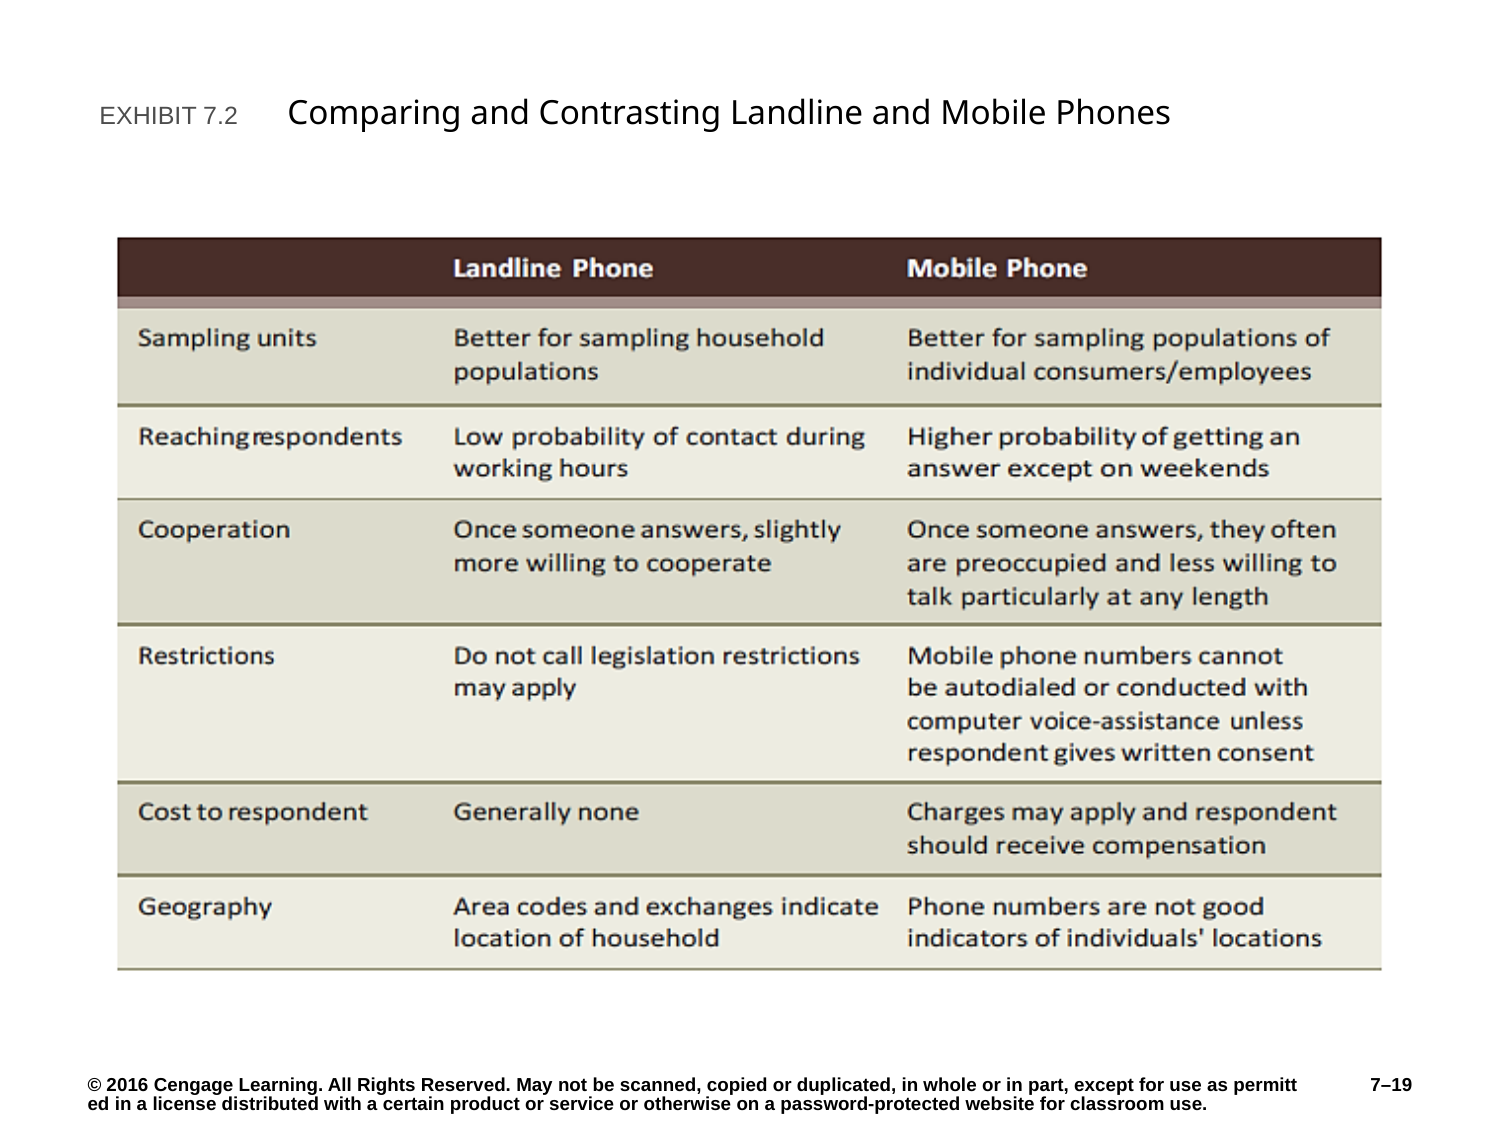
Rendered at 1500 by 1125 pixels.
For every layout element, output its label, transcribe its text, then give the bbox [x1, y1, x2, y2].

footer © 2016 Cengage Learning. All Rights Reserved. May not be scanned, copied or duplicated, in whole or in part, except for use as permitted in a license distributed with a certain product or service or otherwise on a password-protected website for classroom use. [87, 1057, 1050, 1103]
text_box EXHIBIT 7.2 Comparing and Contrasting Landline and Mobile Phones [84, 84, 1414, 139]
picture [112, 232, 1388, 971]
slide_number 7–19 [1050, 1042, 1413, 1103]
